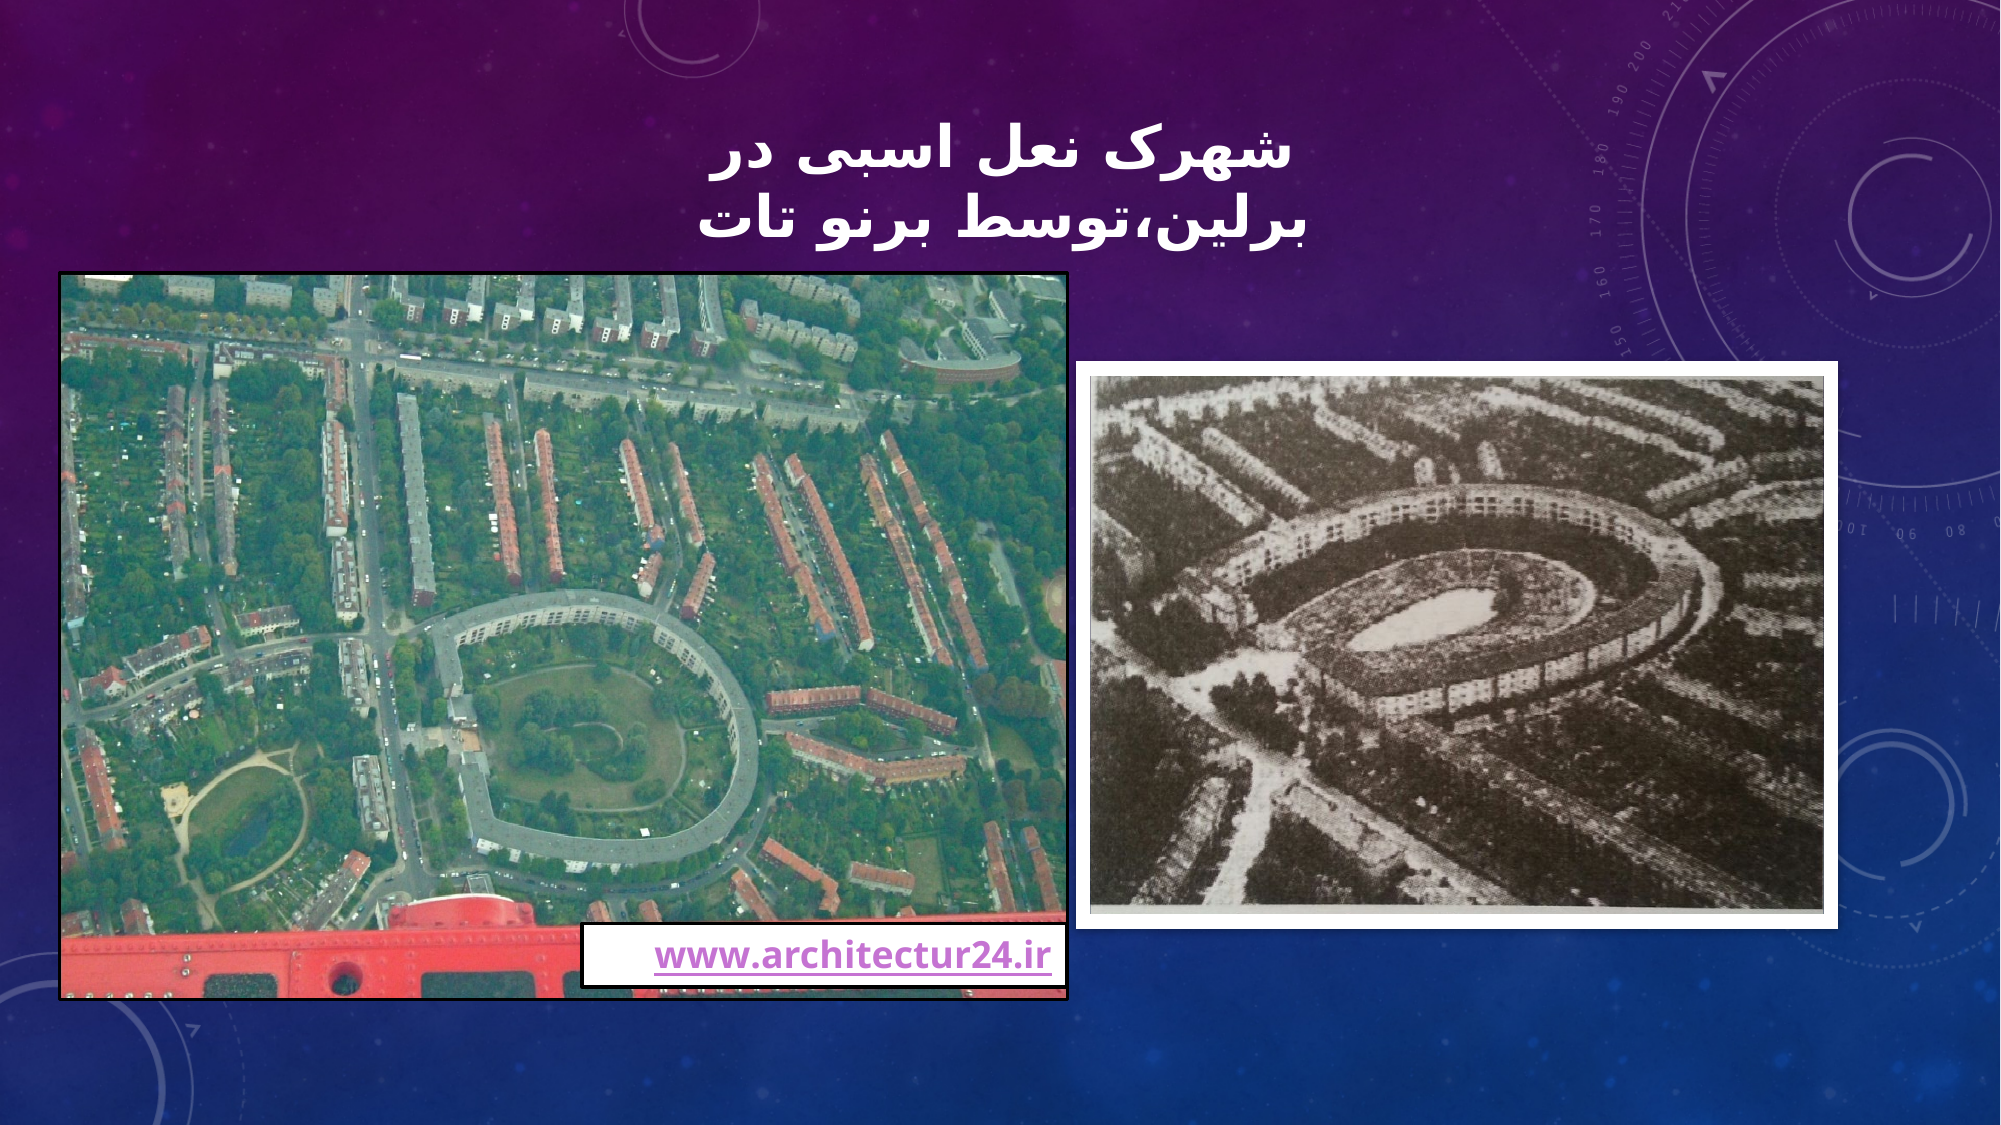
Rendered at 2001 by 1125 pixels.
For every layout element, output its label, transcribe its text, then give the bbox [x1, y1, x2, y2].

text_box شهرک نعل اسبی در برلین،توسط برنو تات [639, 101, 1367, 257]
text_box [60, 273, 1067, 999]
picture [0, 0, 2001, 1125]
